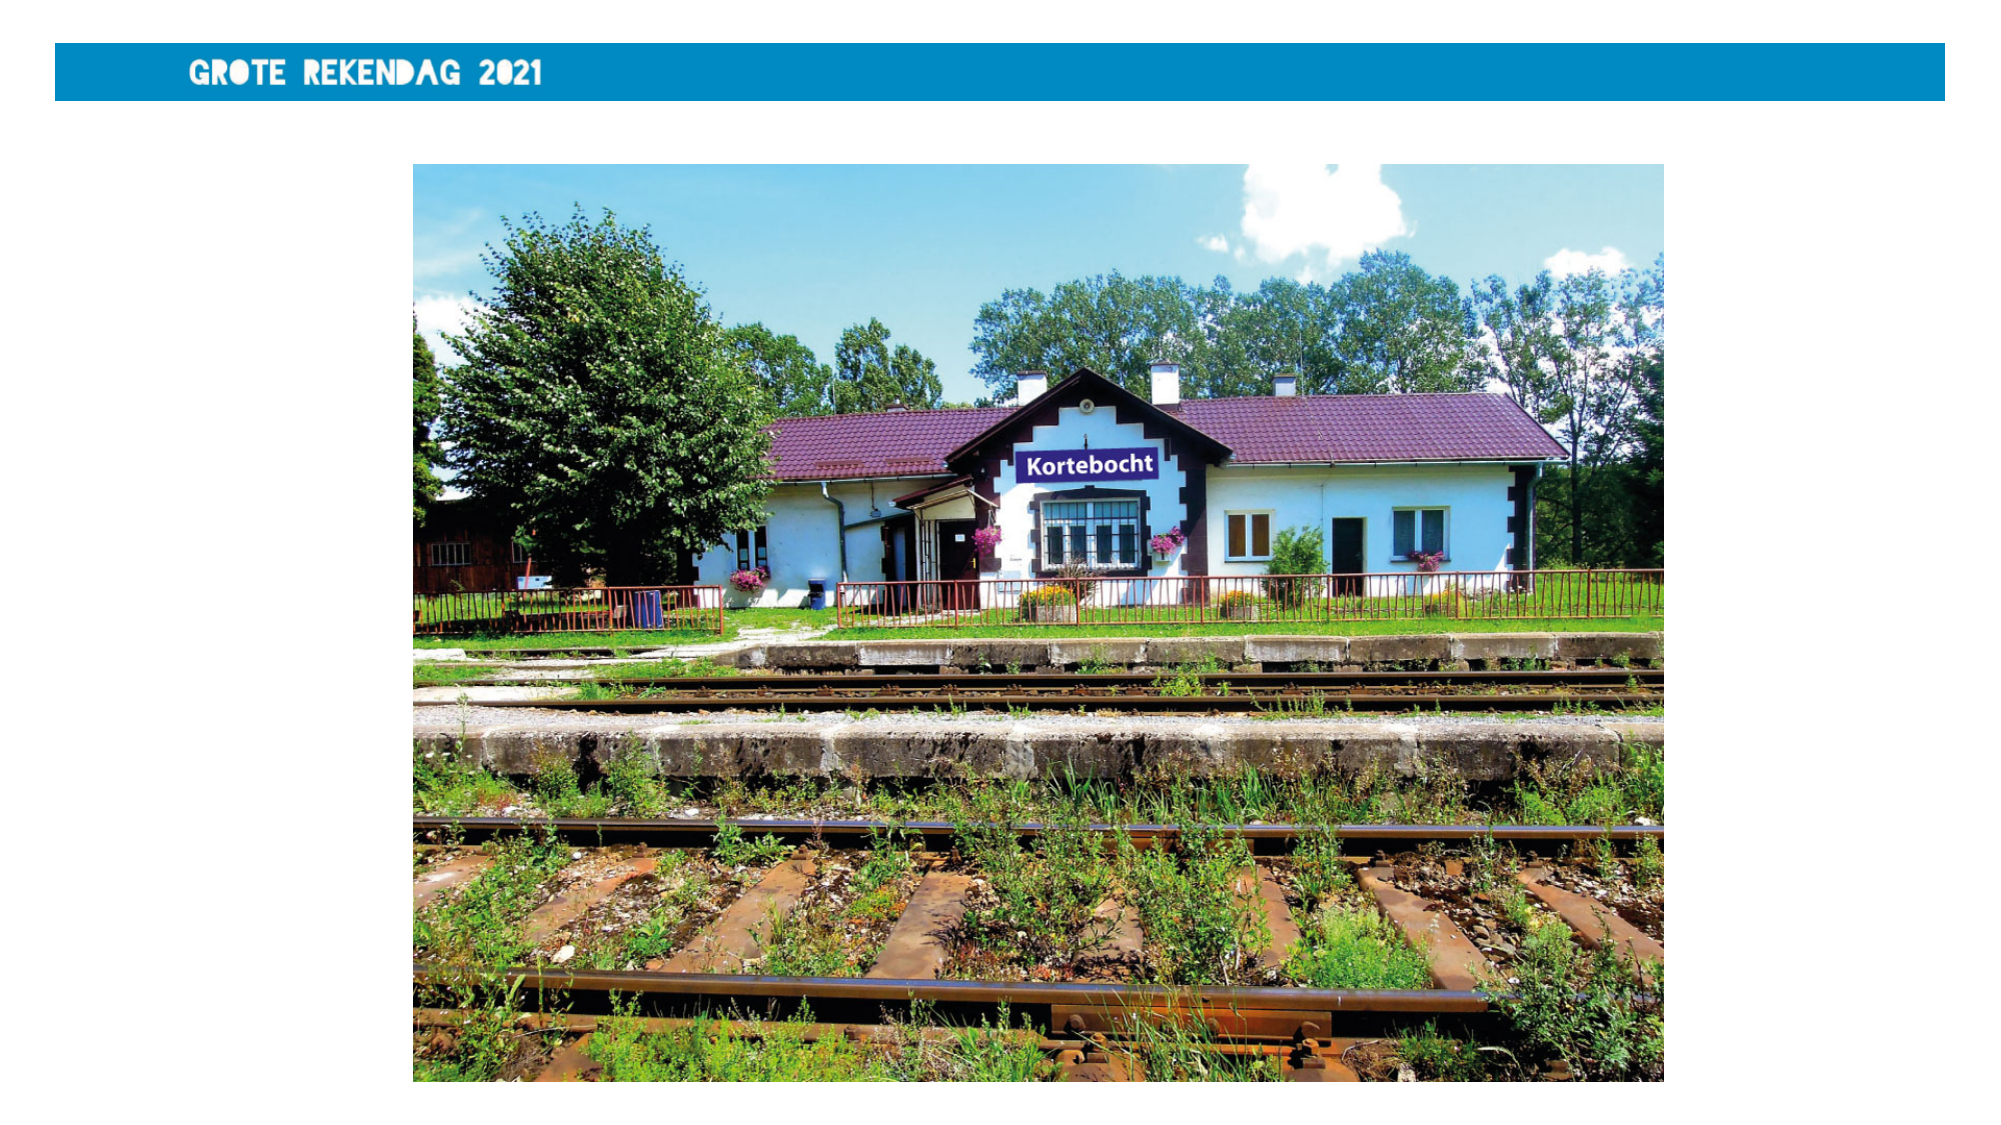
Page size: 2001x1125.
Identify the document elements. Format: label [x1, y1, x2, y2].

picture [413, 164, 1664, 1082]
picture [212, 59, 227, 84]
picture [497, 59, 541, 84]
picture [480, 59, 495, 84]
picture [340, 59, 374, 84]
picture [416, 59, 438, 84]
picture [230, 59, 249, 84]
picture [252, 59, 285, 84]
picture [190, 59, 209, 84]
picture [440, 59, 460, 84]
picture [377, 59, 414, 84]
picture [304, 59, 337, 84]
